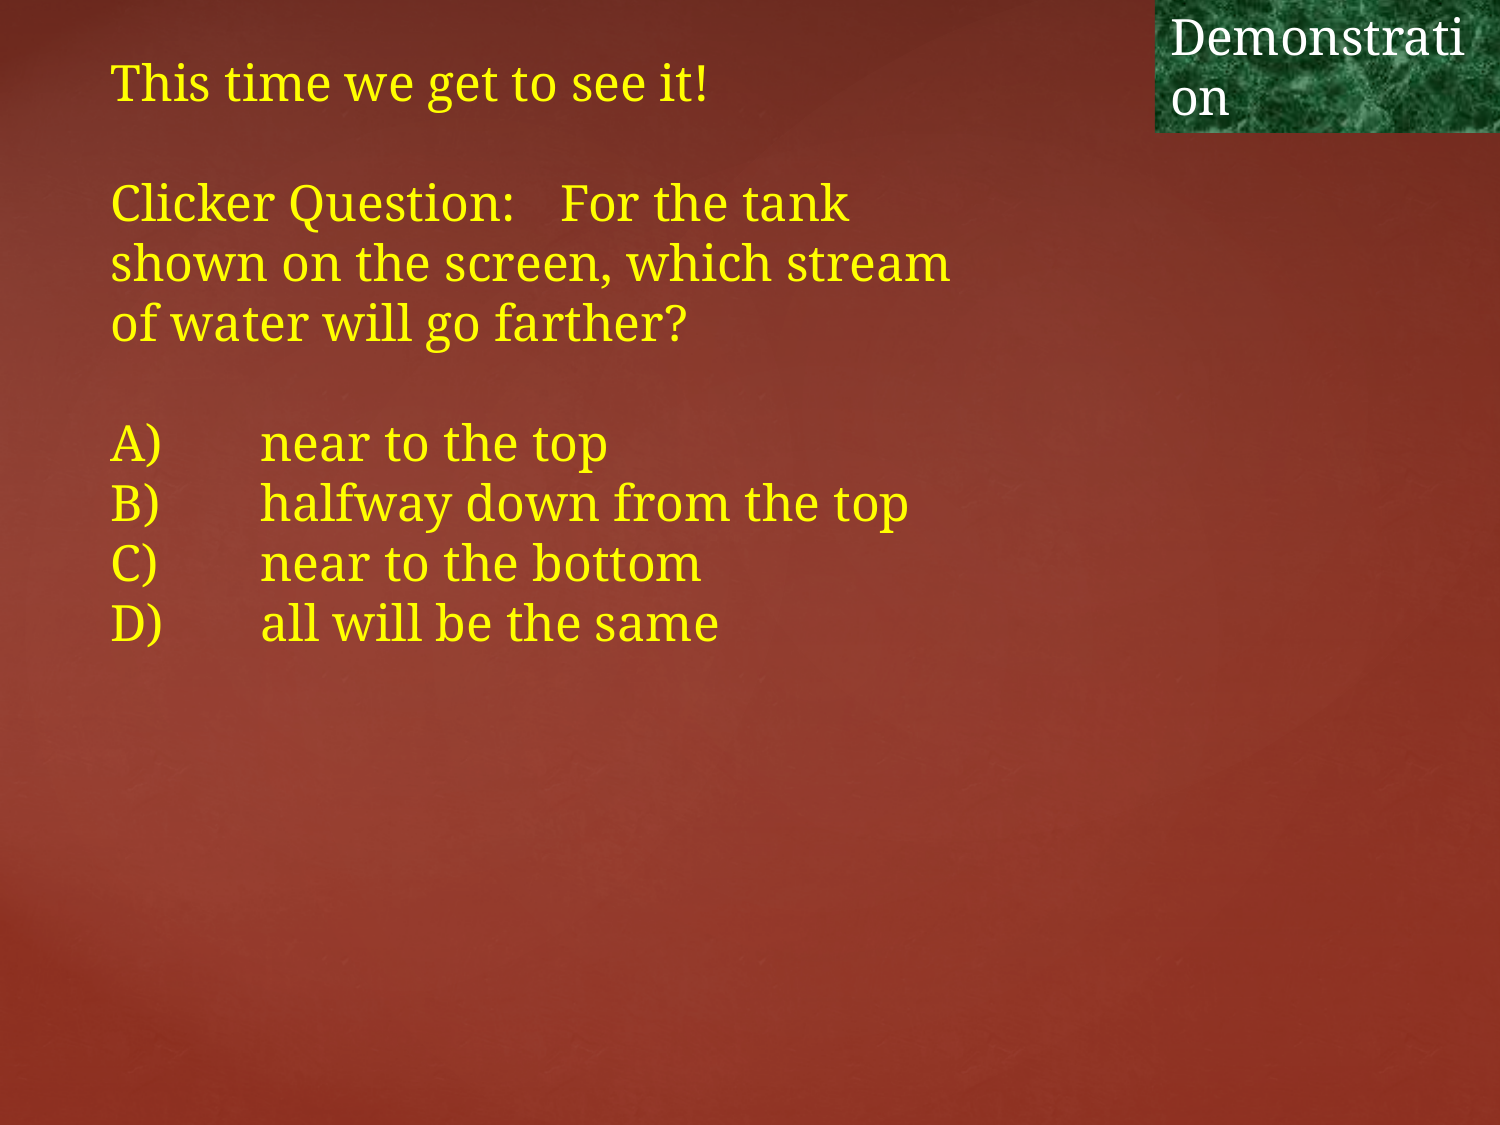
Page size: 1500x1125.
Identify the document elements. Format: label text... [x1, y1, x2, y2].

text_box Head Pressure Demonstration [1154, 0, 1500, 133]
text_box This time we get to see it! Clicker Question: For the tank shown on the screen, which stream of water will go farther? A) near to the top B) halfway down from the top C) near to the bottom D) all will be the same [95, 66, 1019, 659]
